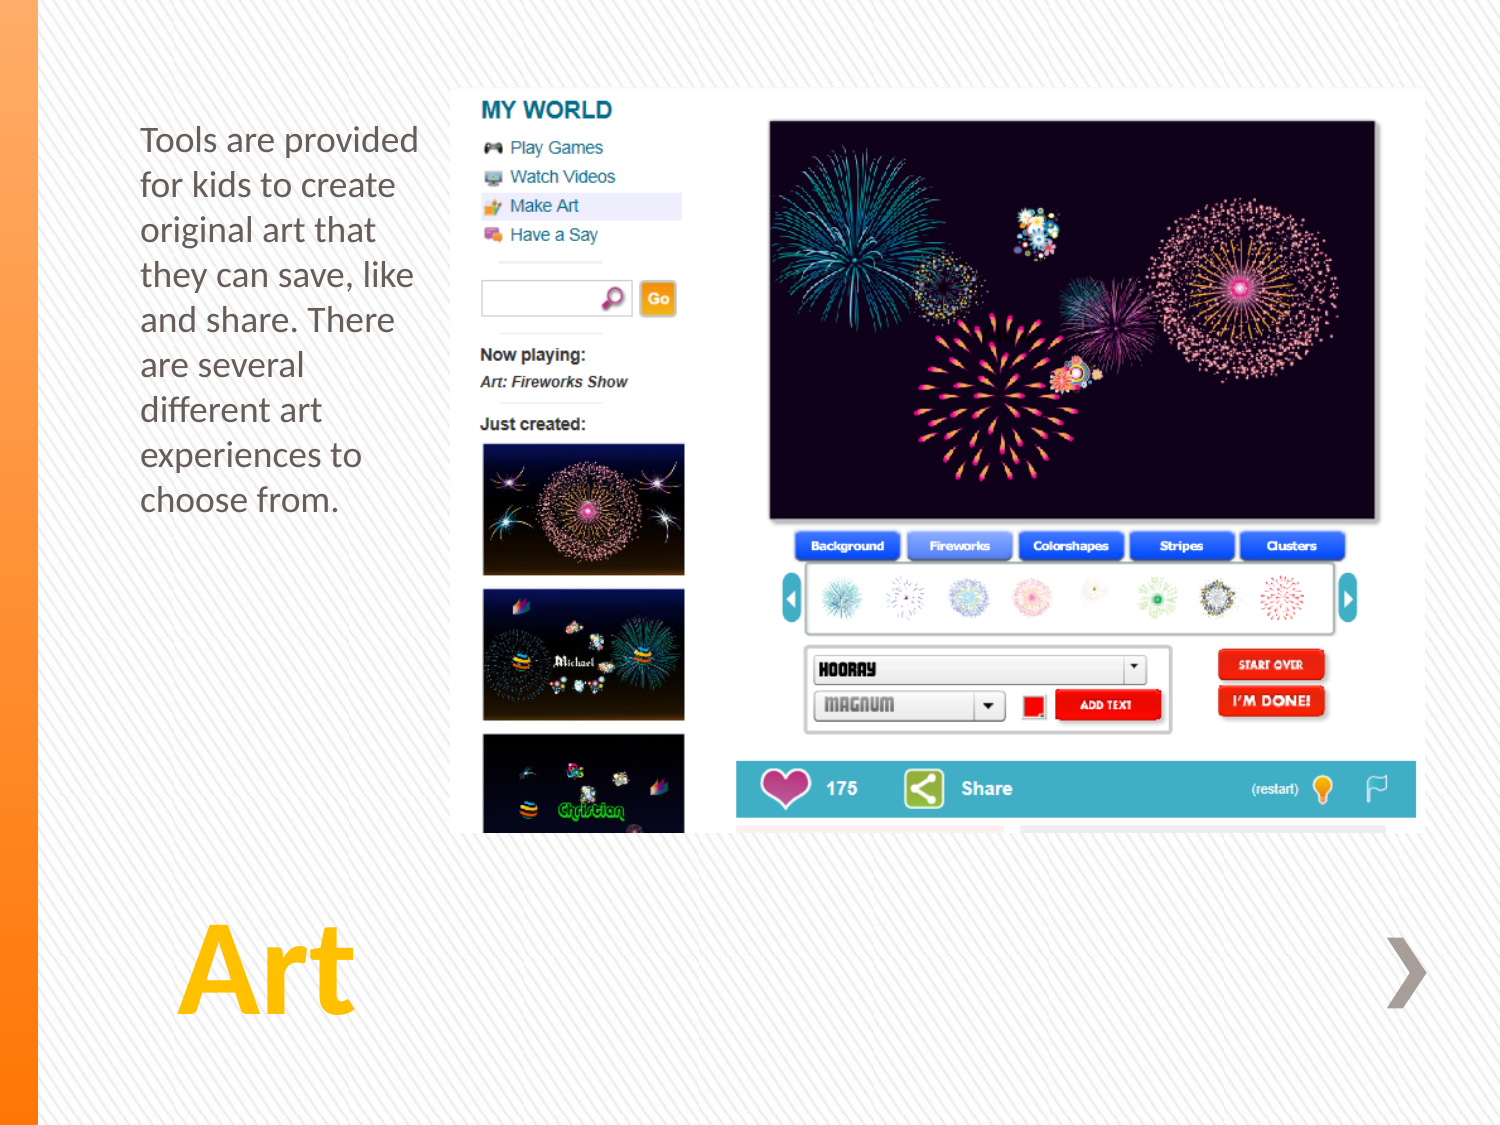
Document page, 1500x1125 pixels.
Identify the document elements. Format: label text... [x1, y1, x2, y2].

picture [449, 87, 1426, 834]
title Art [162, 862, 1350, 1050]
list Tools are provided for kids to create original art that they can save, like and share. There are several different art experiences to choose from. [125, 107, 438, 750]
